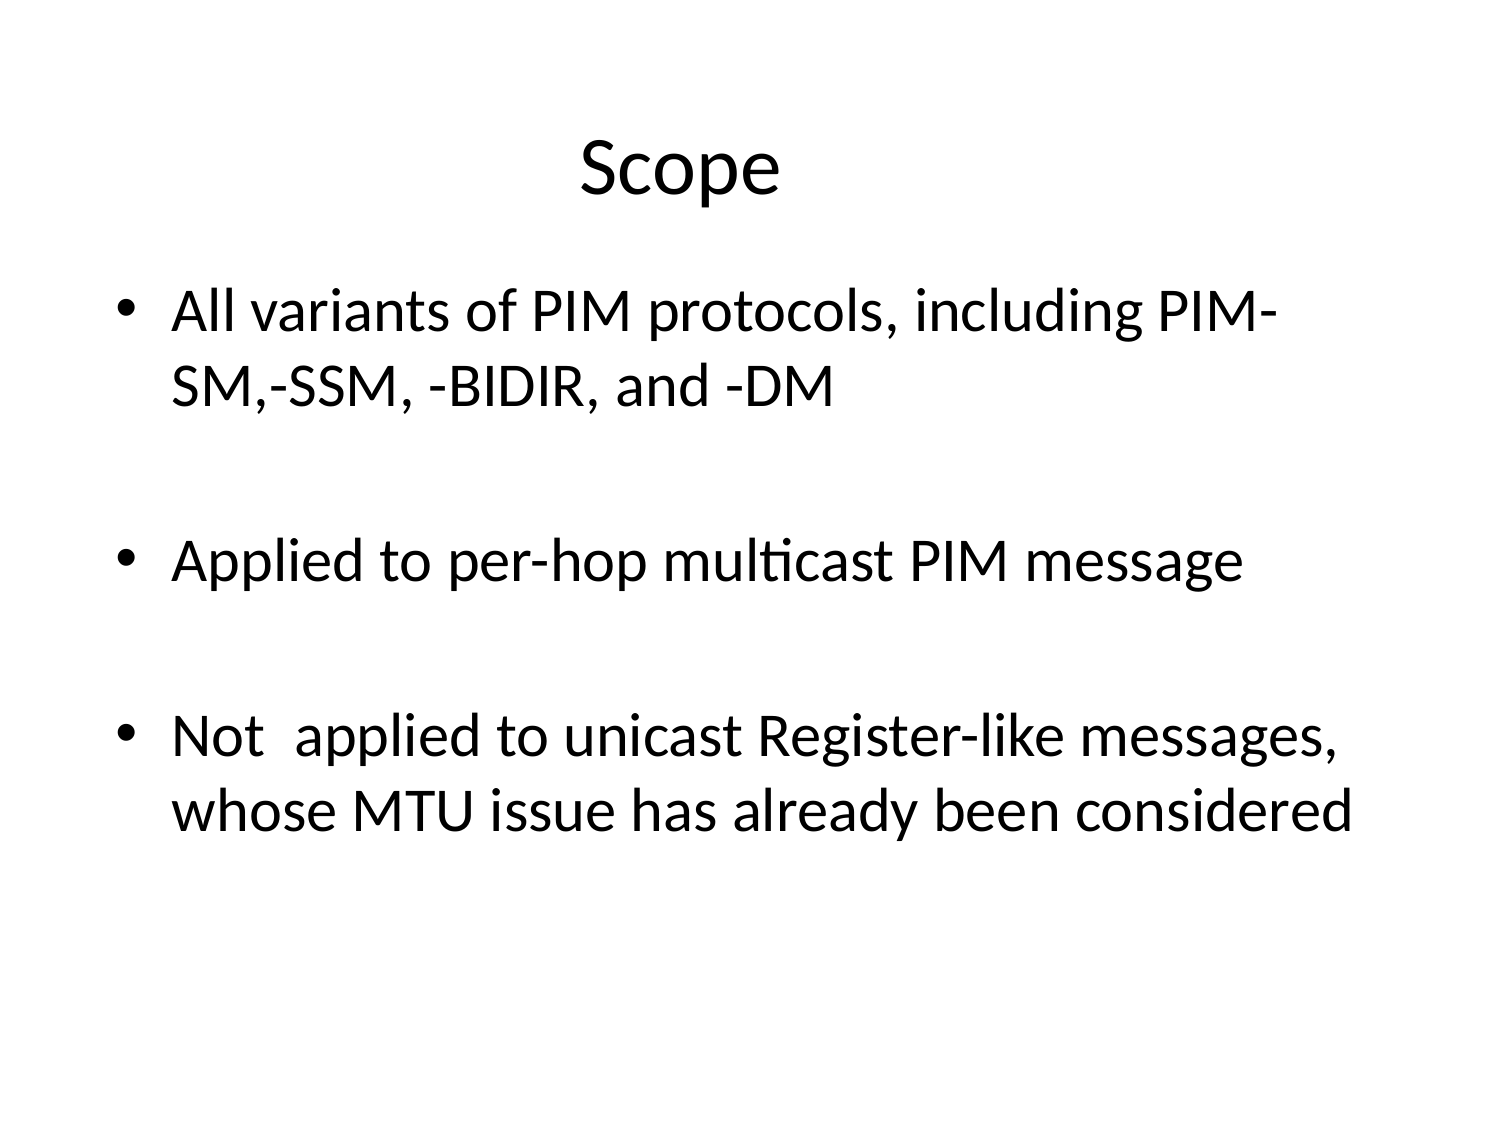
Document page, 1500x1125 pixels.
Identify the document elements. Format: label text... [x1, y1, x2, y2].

title Scope [5, 67, 1356, 256]
list All variants of PIM protocols, including PIM-SM,-SSM, -BIDIR, and -DM Applied to per-hop multicast PIM message Not applied to unicast Register-like messages, whose MTU issue has already been considered [100, 261, 1388, 1035]
